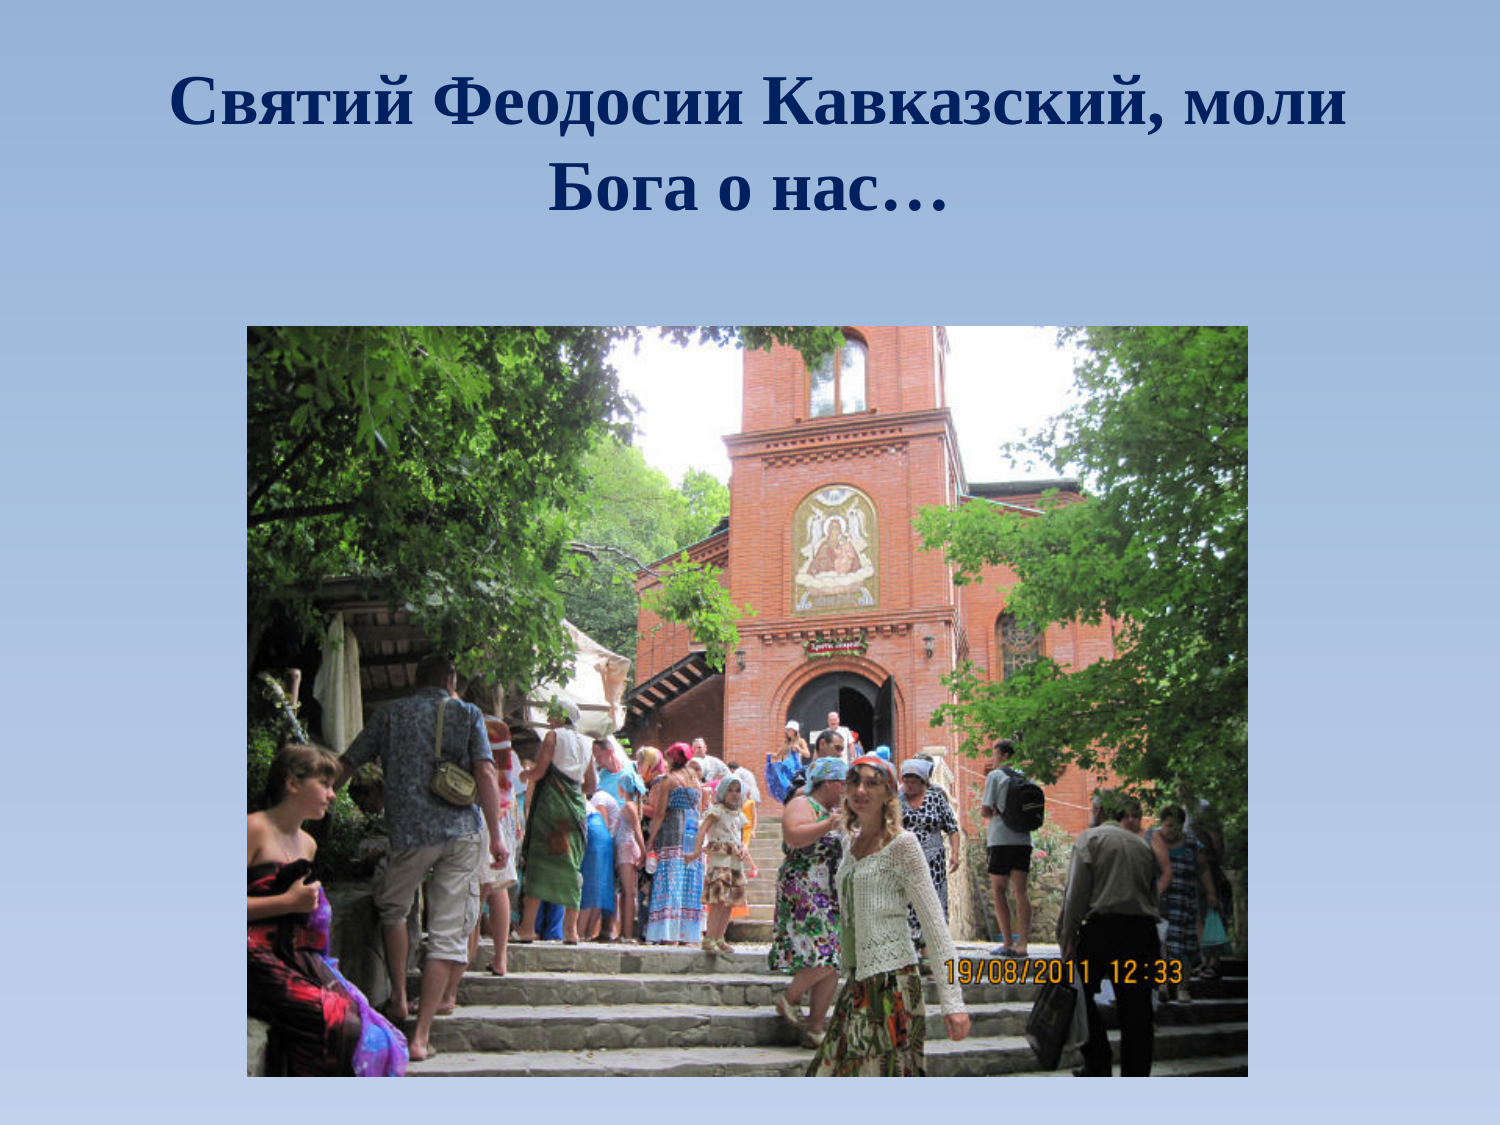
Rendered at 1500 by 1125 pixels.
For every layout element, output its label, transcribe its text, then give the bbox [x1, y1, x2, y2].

title Святий Феодосии Кавказский, моли Бога о нас… [75, 45, 1425, 233]
picture [247, 325, 1248, 1077]
